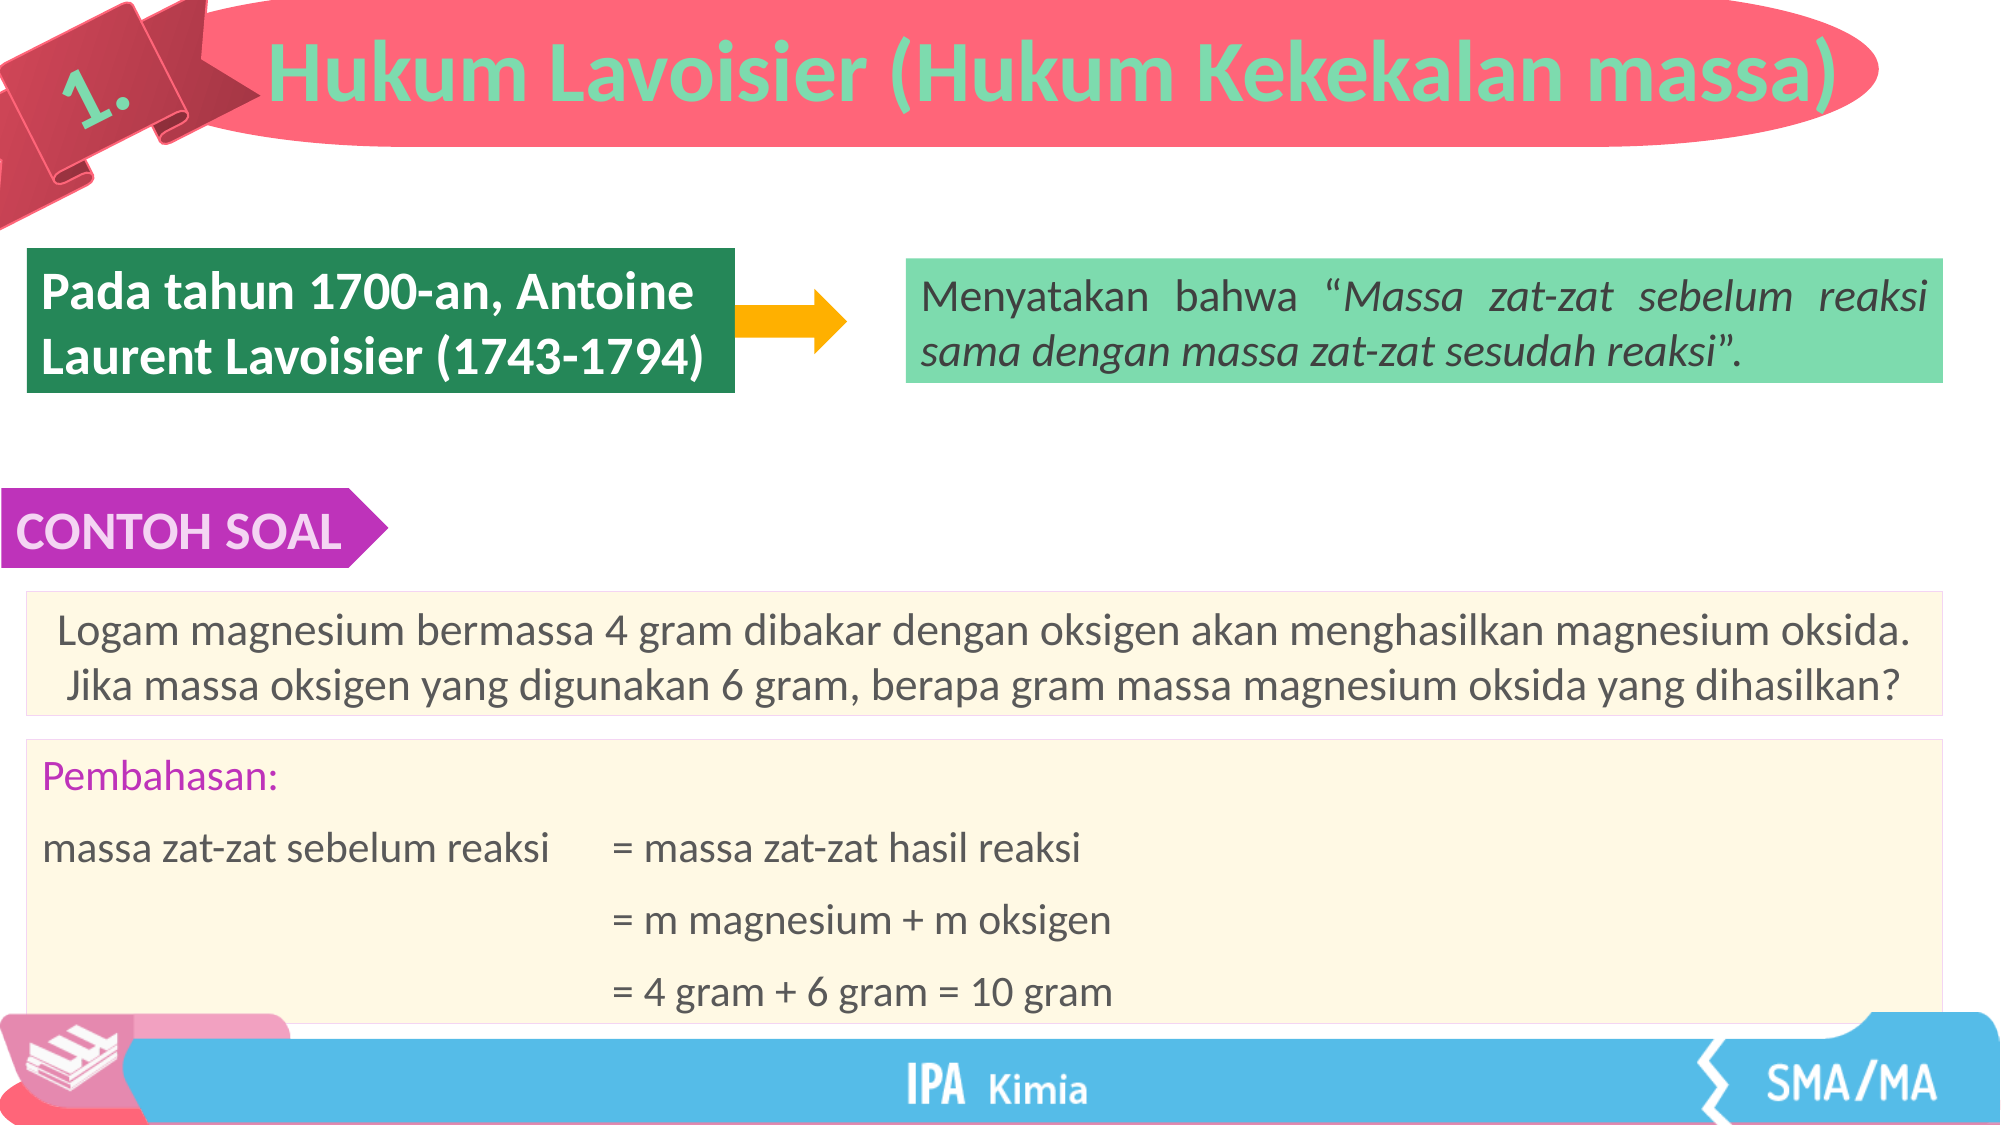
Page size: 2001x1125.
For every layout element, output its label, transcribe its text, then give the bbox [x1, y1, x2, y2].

picture [0, 1012, 2000, 1125]
list Logam magnesium bermassa 4 gram dibakar dengan oksigen akan menghasilkan magnesium oksida. Jika massa oksigen yang digunakan 6 gram, berapa gram massa magnesium oksida yang dihasilkan? [26, 591, 1943, 716]
title Hukum Lavoisier (Hukum Kekekalan massa) [252, 0, 1978, 146]
text_box 1. [0, 0, 266, 231]
text_box Menyatakan bahwa “Massa zat-zat sebelum reaksi sama dengan massa zat-zat sesudah reaksi”. [905, 258, 1943, 383]
text_box CONTOH SOAL [1, 488, 389, 568]
text_box Pembahasan: massa zat-zat sebelum reaksi = massa zat-zat hasil reaksi = m magnesium + m oksigen = 4 gram + 6 gram = 10 gram [26, 739, 1943, 1012]
text_box Pada tahun 1700-an, Antoine Laurent Lavoisier (1743-1794) [26, 248, 735, 393]
text_box [733, 286, 849, 357]
